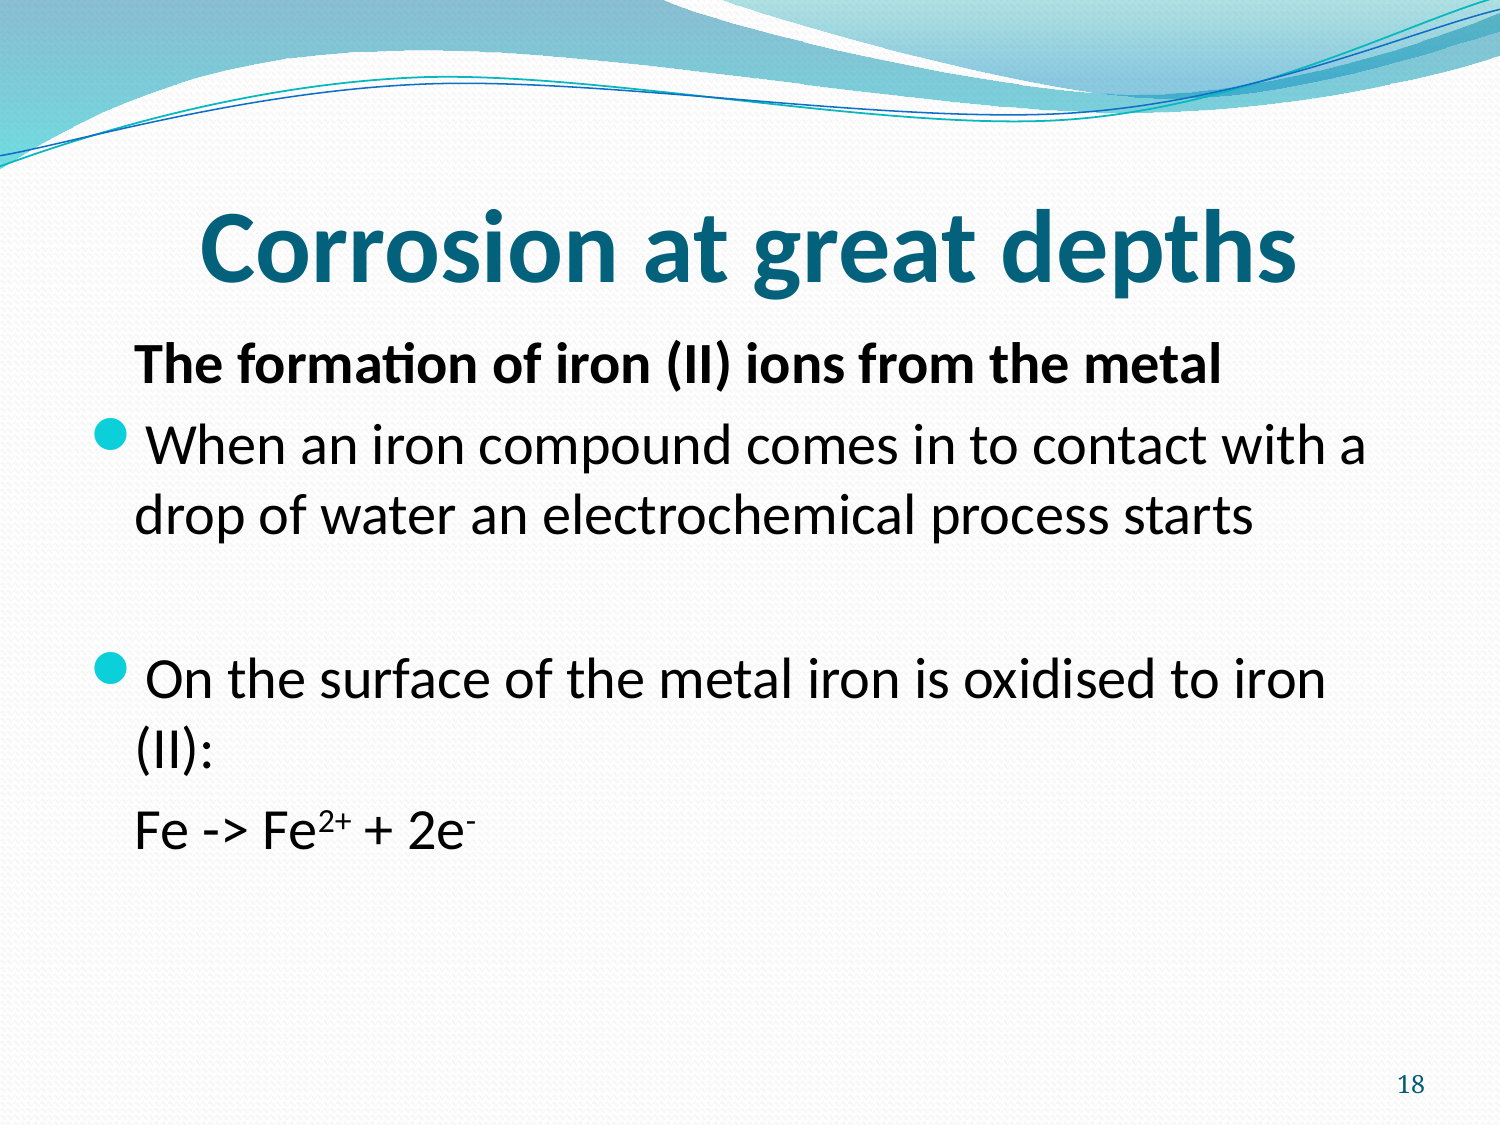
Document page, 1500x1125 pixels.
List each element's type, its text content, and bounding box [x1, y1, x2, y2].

slide_number 18 [1299, 1042, 1425, 1103]
title Corrosion at great depths [75, 115, 1425, 303]
list The formation of iron (II) ions from the metal When an iron compound comes in to contact with a drop of water an electrochemical process starts On the surface of the metal iron is oxidised to iron (II): Fe -> Fe2+ + 2e- [75, 317, 1425, 1038]
